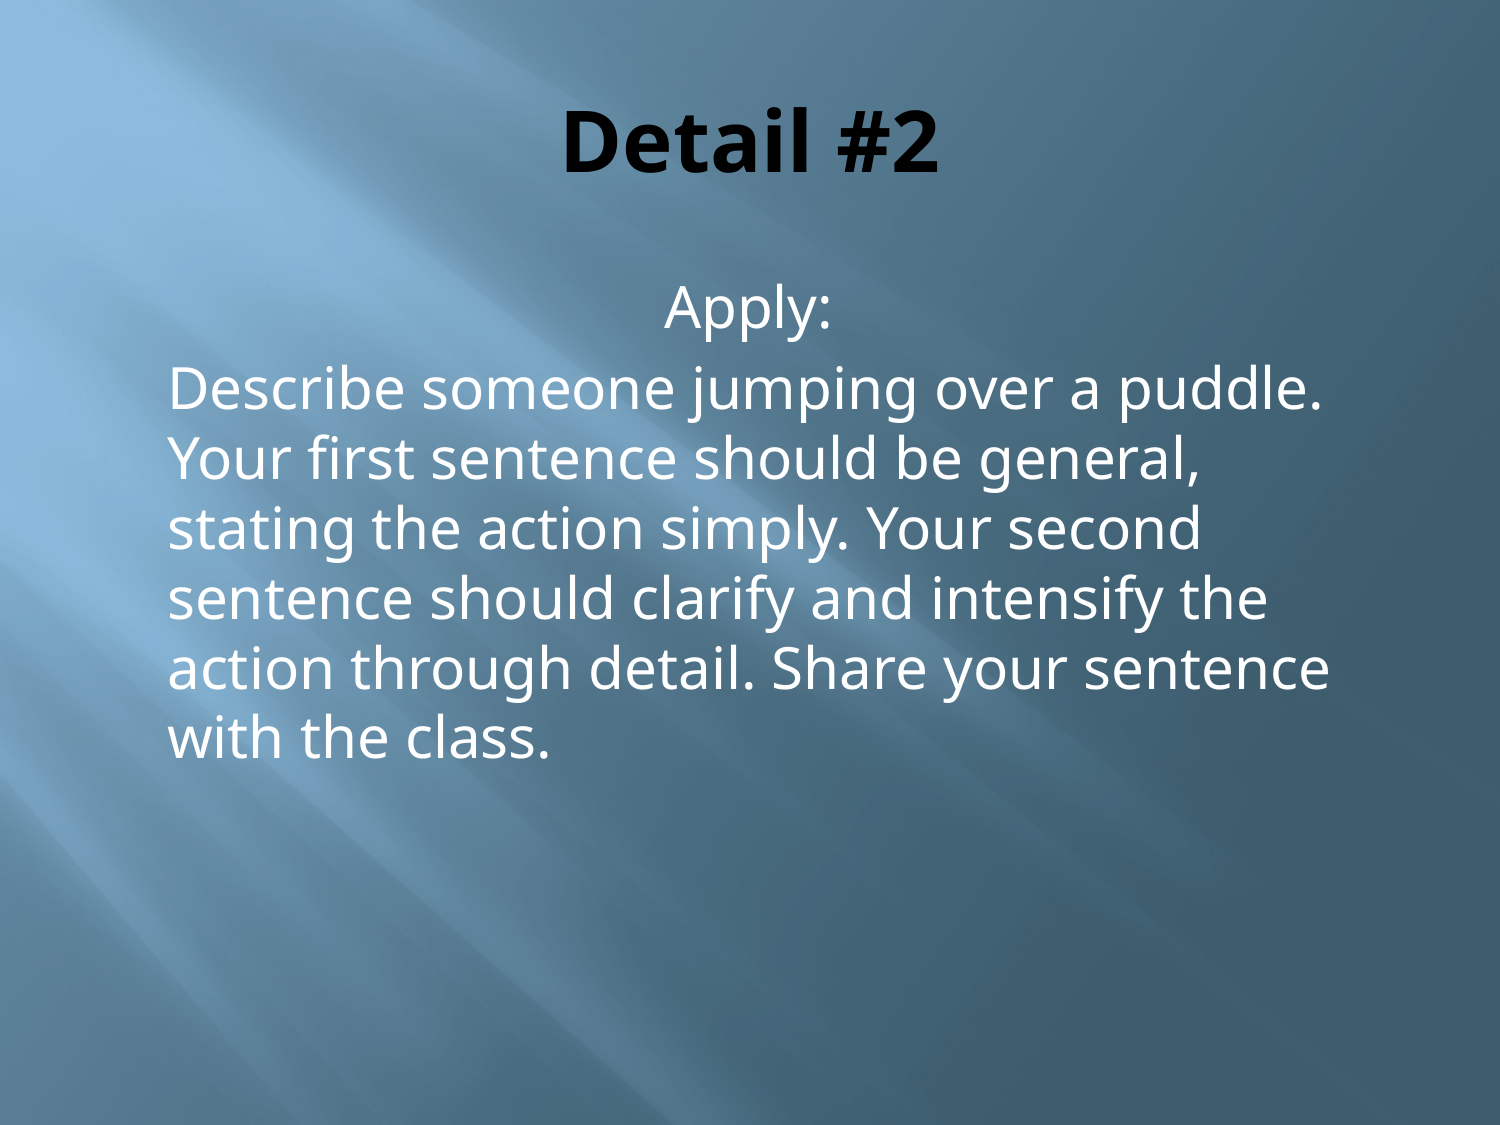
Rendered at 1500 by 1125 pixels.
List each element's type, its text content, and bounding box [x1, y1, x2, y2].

title Detail #2 [75, 45, 1425, 233]
list Apply: Describe someone jumping over a puddle. Your first sentence should be general, stating the action simply. Your second sentence should clarify and intensify the action through detail. Share your sentence with the class. [62, 262, 1413, 788]
